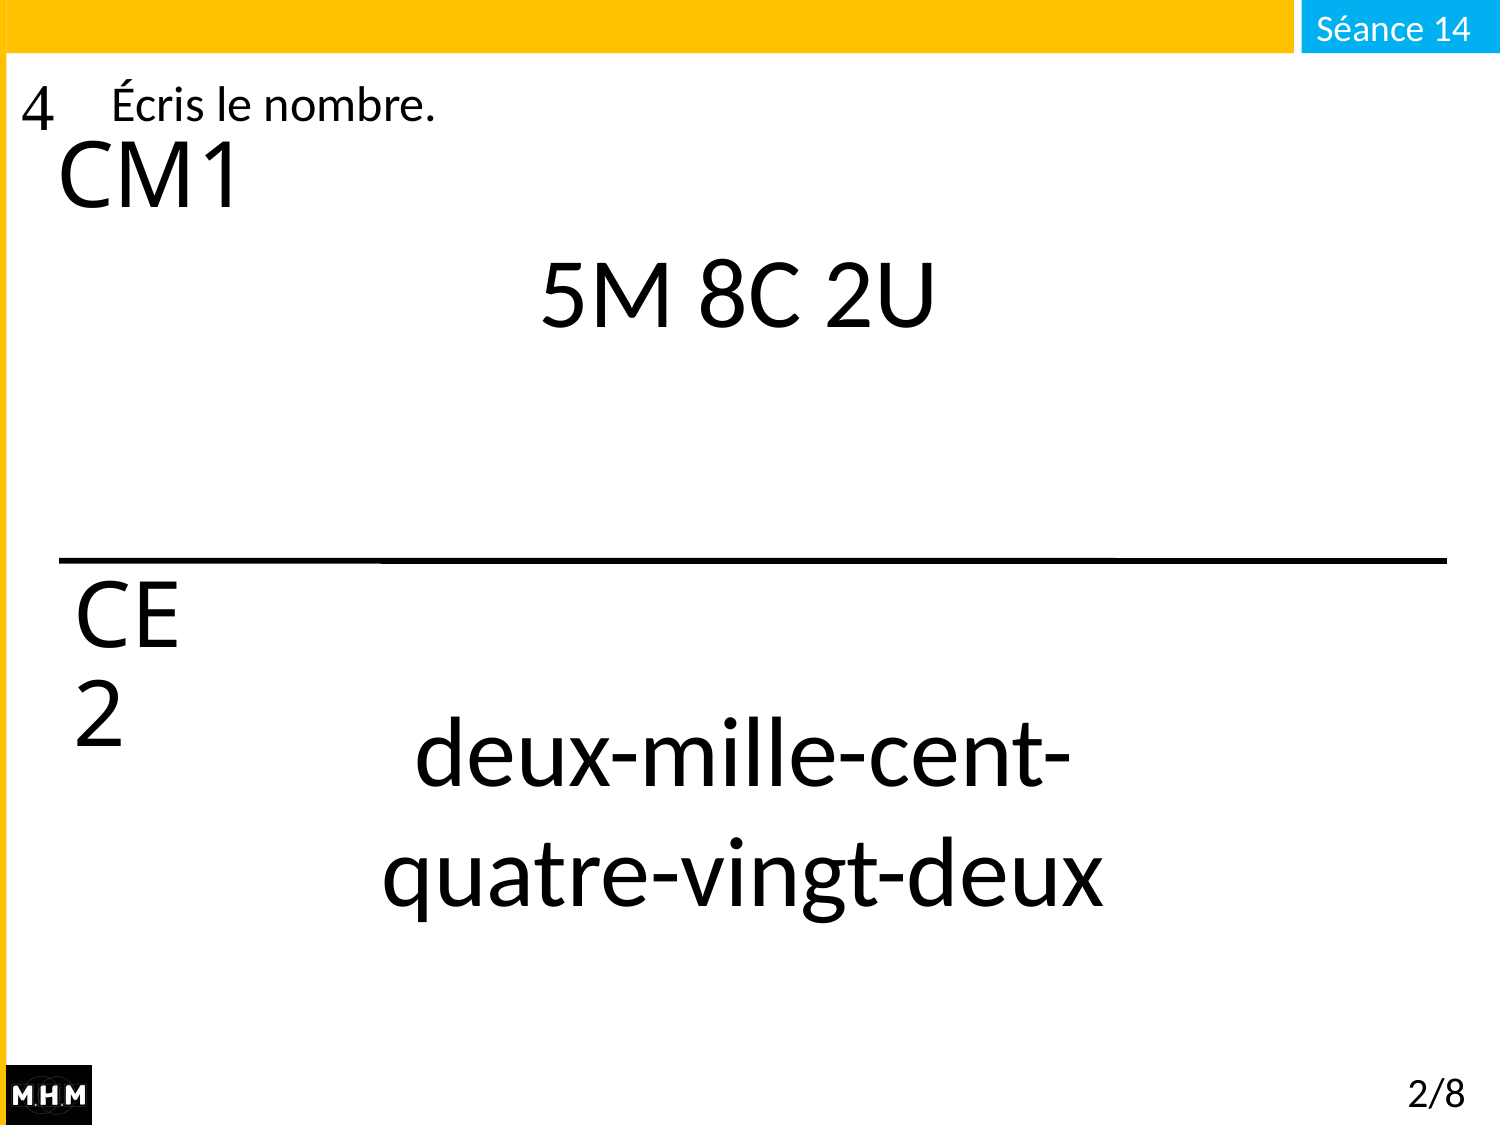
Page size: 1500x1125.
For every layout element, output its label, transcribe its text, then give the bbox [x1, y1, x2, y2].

text_box deux-mille-cent- quatre-vingt-deux [129, 679, 1359, 934]
picture [6, 1065, 92, 1125]
text_box 5M 8C 2U [374, 220, 1104, 355]
text_box CM1 [41, 121, 266, 237]
title Écris le nombre. [96, 60, 473, 150]
list 2/8 [1373, 1064, 1500, 1125]
text_box CE2 [59, 561, 237, 676]
